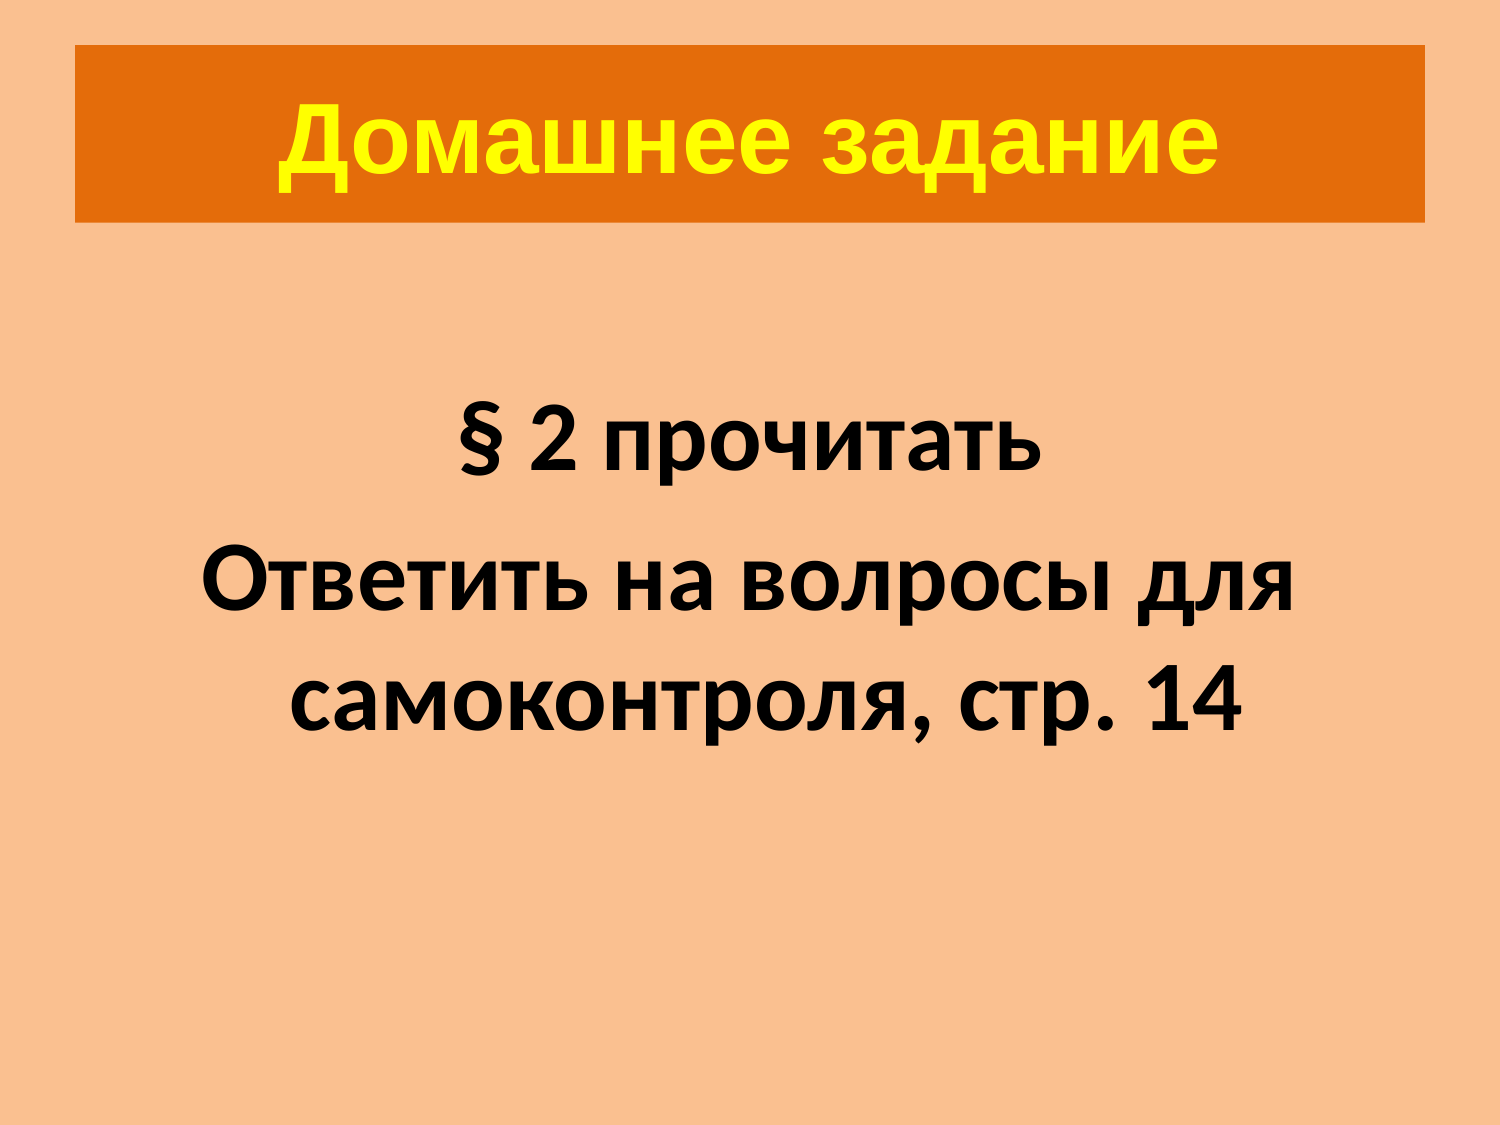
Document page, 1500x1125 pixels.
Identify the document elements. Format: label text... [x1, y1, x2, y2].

title Домашнее задание [74, 44, 1426, 223]
list § 2 прочитать Ответить на волросы для самоконтроля, стр. 14 [74, 363, 1426, 1006]
